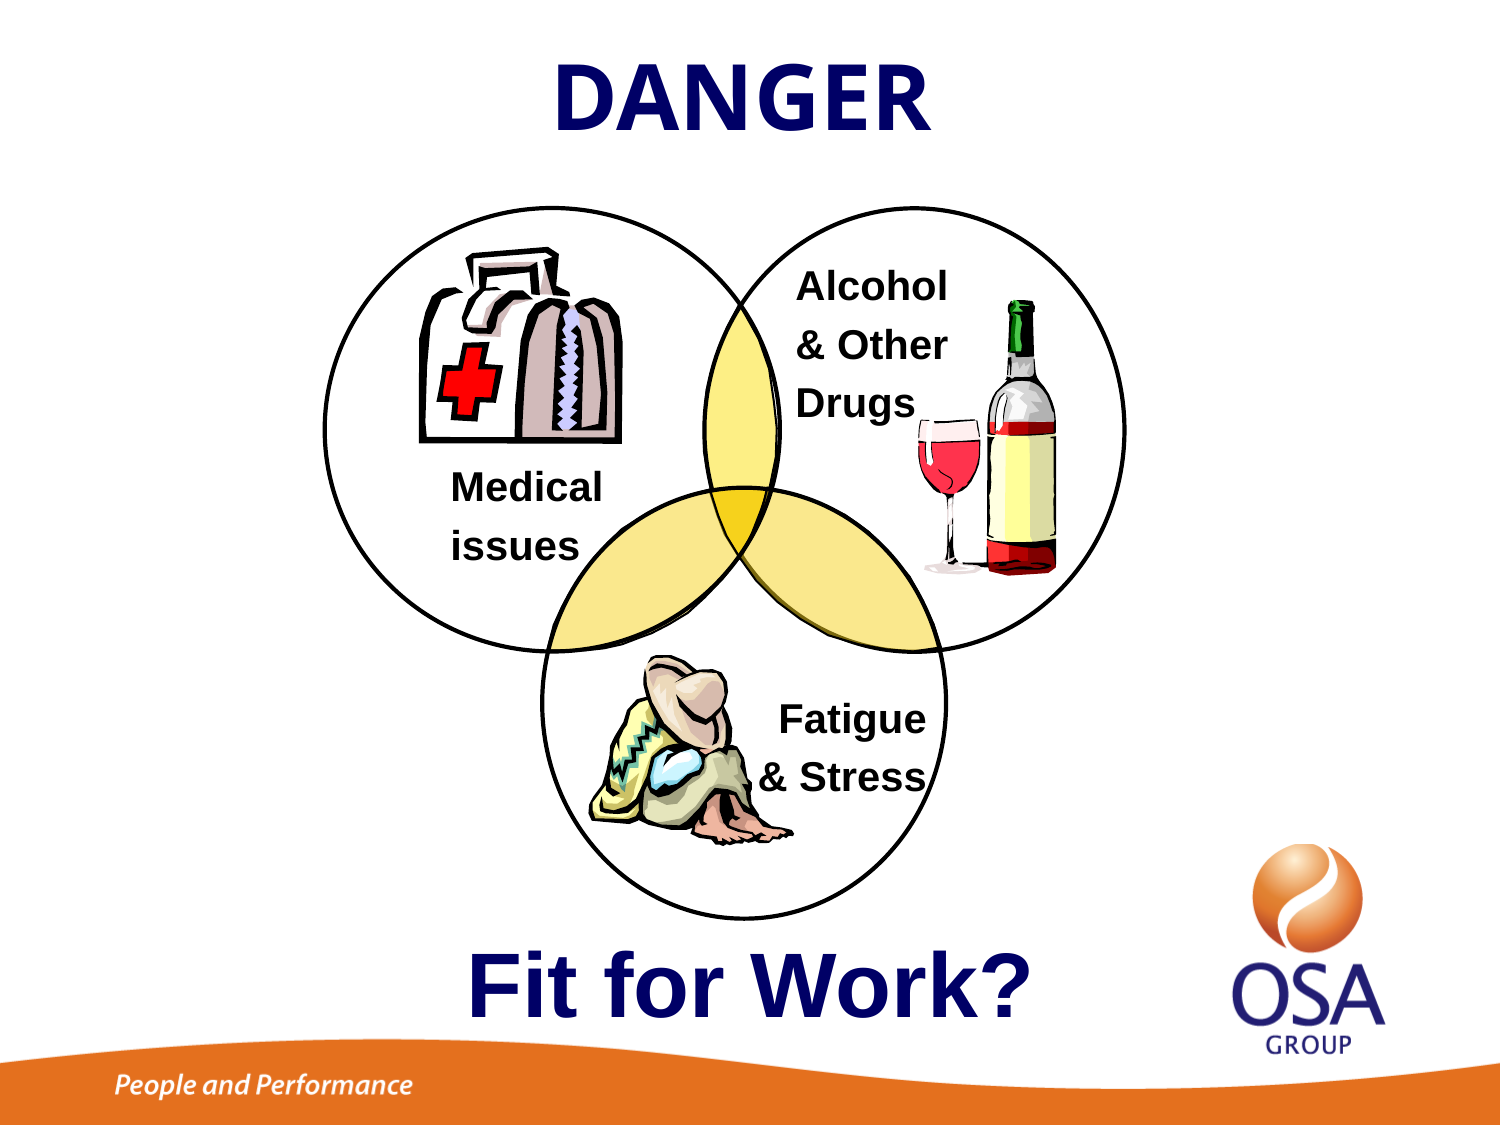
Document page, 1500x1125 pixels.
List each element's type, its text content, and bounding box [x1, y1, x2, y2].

picture [0, 844, 1500, 1125]
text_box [324, 207, 781, 652]
title DANGER [123, 0, 1360, 188]
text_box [782, 208, 1125, 652]
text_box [541, 487, 947, 919]
text_box Fit for Work? [277, 916, 1224, 1044]
